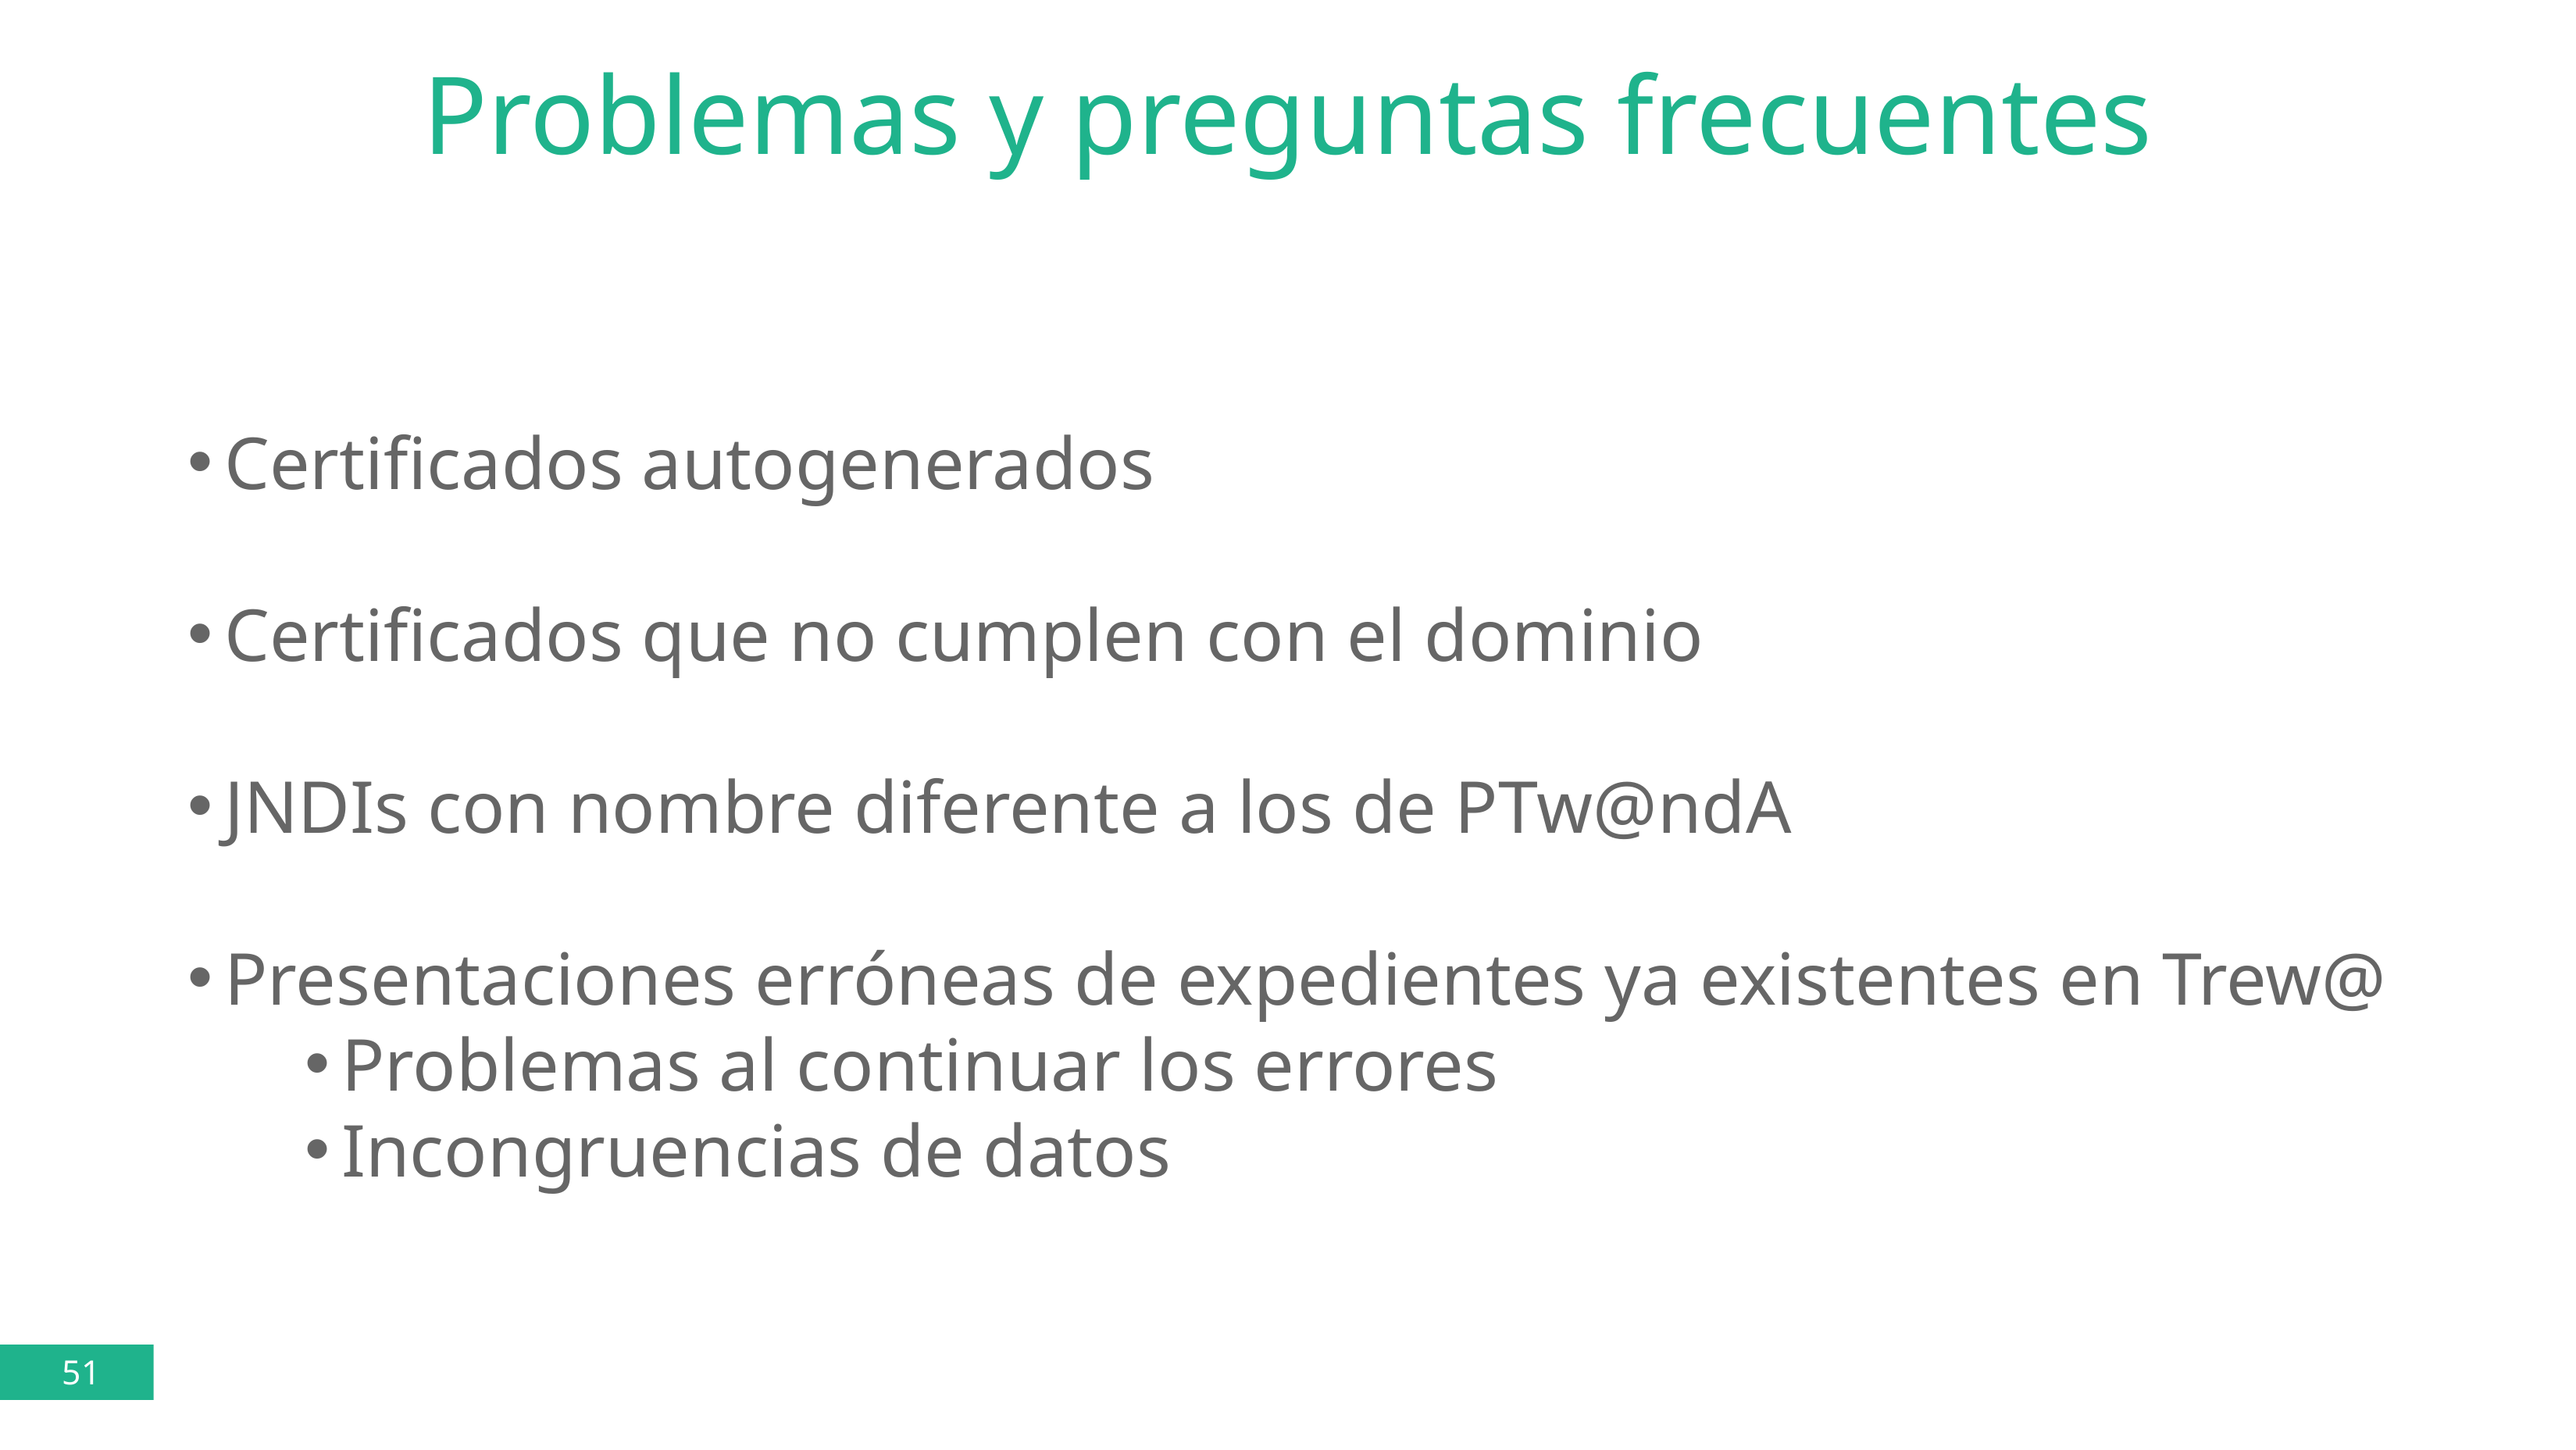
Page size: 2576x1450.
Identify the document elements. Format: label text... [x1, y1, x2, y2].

slide_number 51 [41, 1351, 112, 1394]
text_box [0, 1345, 154, 1400]
text_box Certificados autogenerados Certificados que no cumplen con el dominio JNDIs con nombre diferente a los de PTw@ndA Presentaciones erróneas de expedientes ya existentes en Trew@ Problemas al continuar los errores Incongruencias de datos [176, 412, 2400, 1197]
text_box Problemas y preguntas frecuentes [0, 41, 2576, 182]
